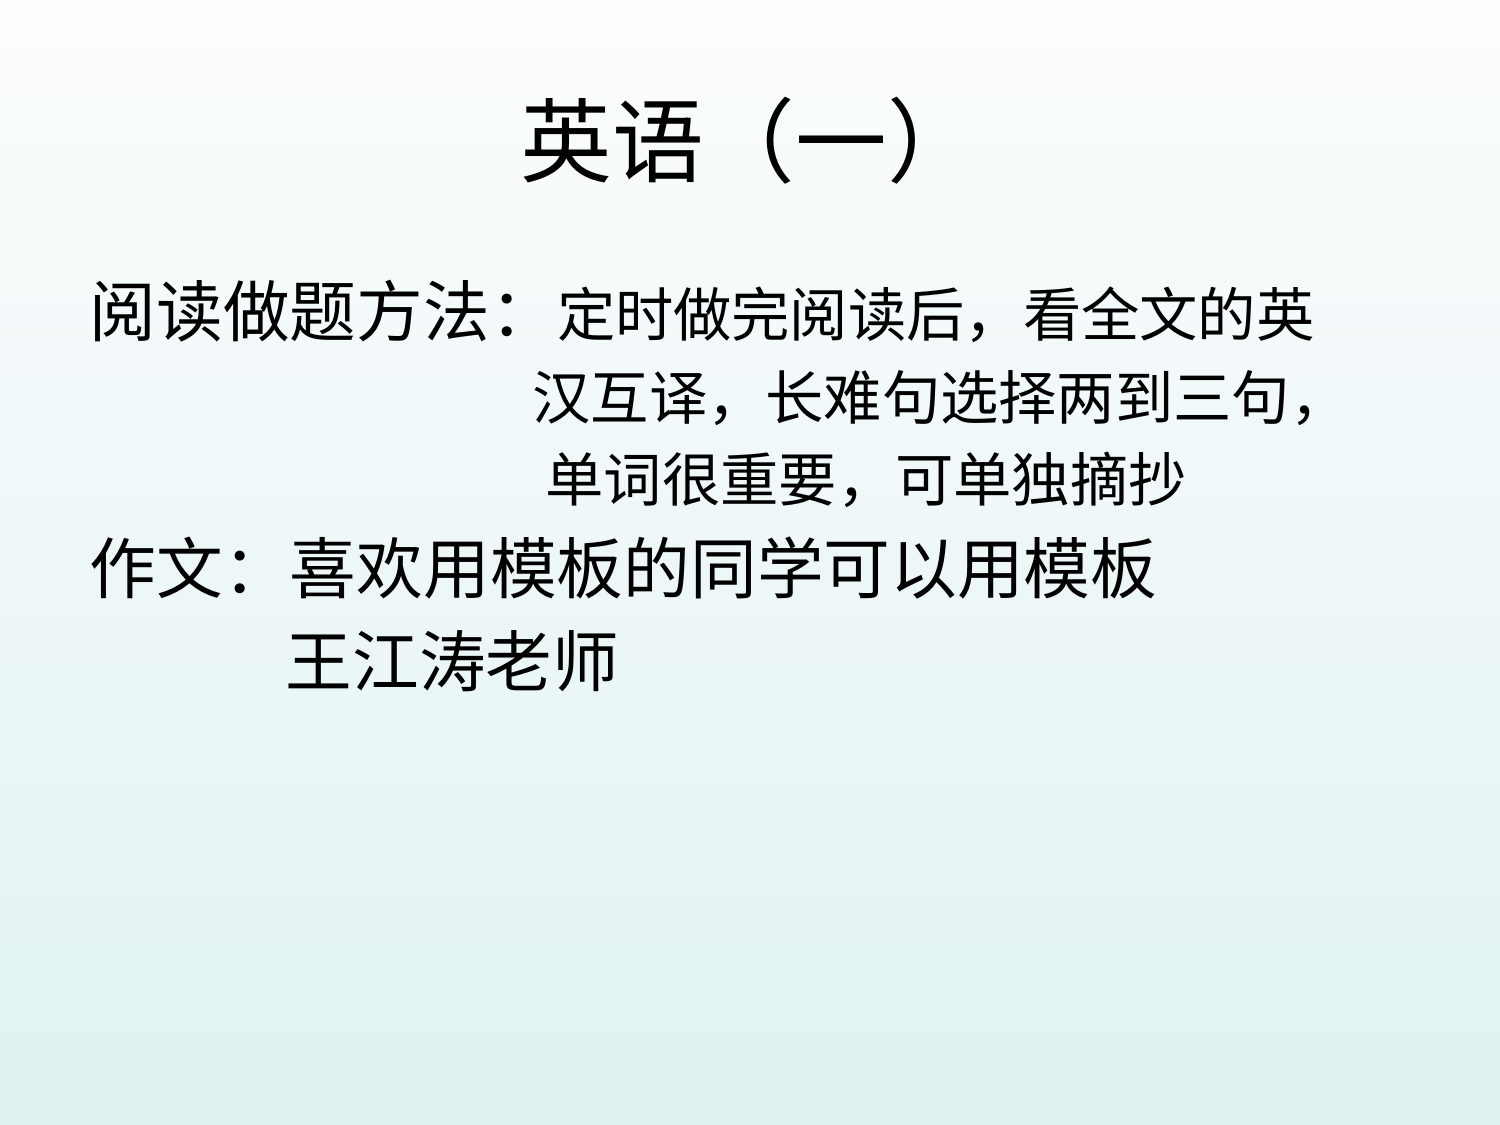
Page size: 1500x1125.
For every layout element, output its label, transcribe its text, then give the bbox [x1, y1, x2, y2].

title 英语（一） [74, 44, 1426, 233]
list 阅读做题方法：定时做完阅读后，看全文的英 汉互译，长难句选择两到三句， 单词很重要，可单独摘抄 作文：喜欢用模板的同学可以用模板 王江涛老师 [74, 262, 1426, 1006]
